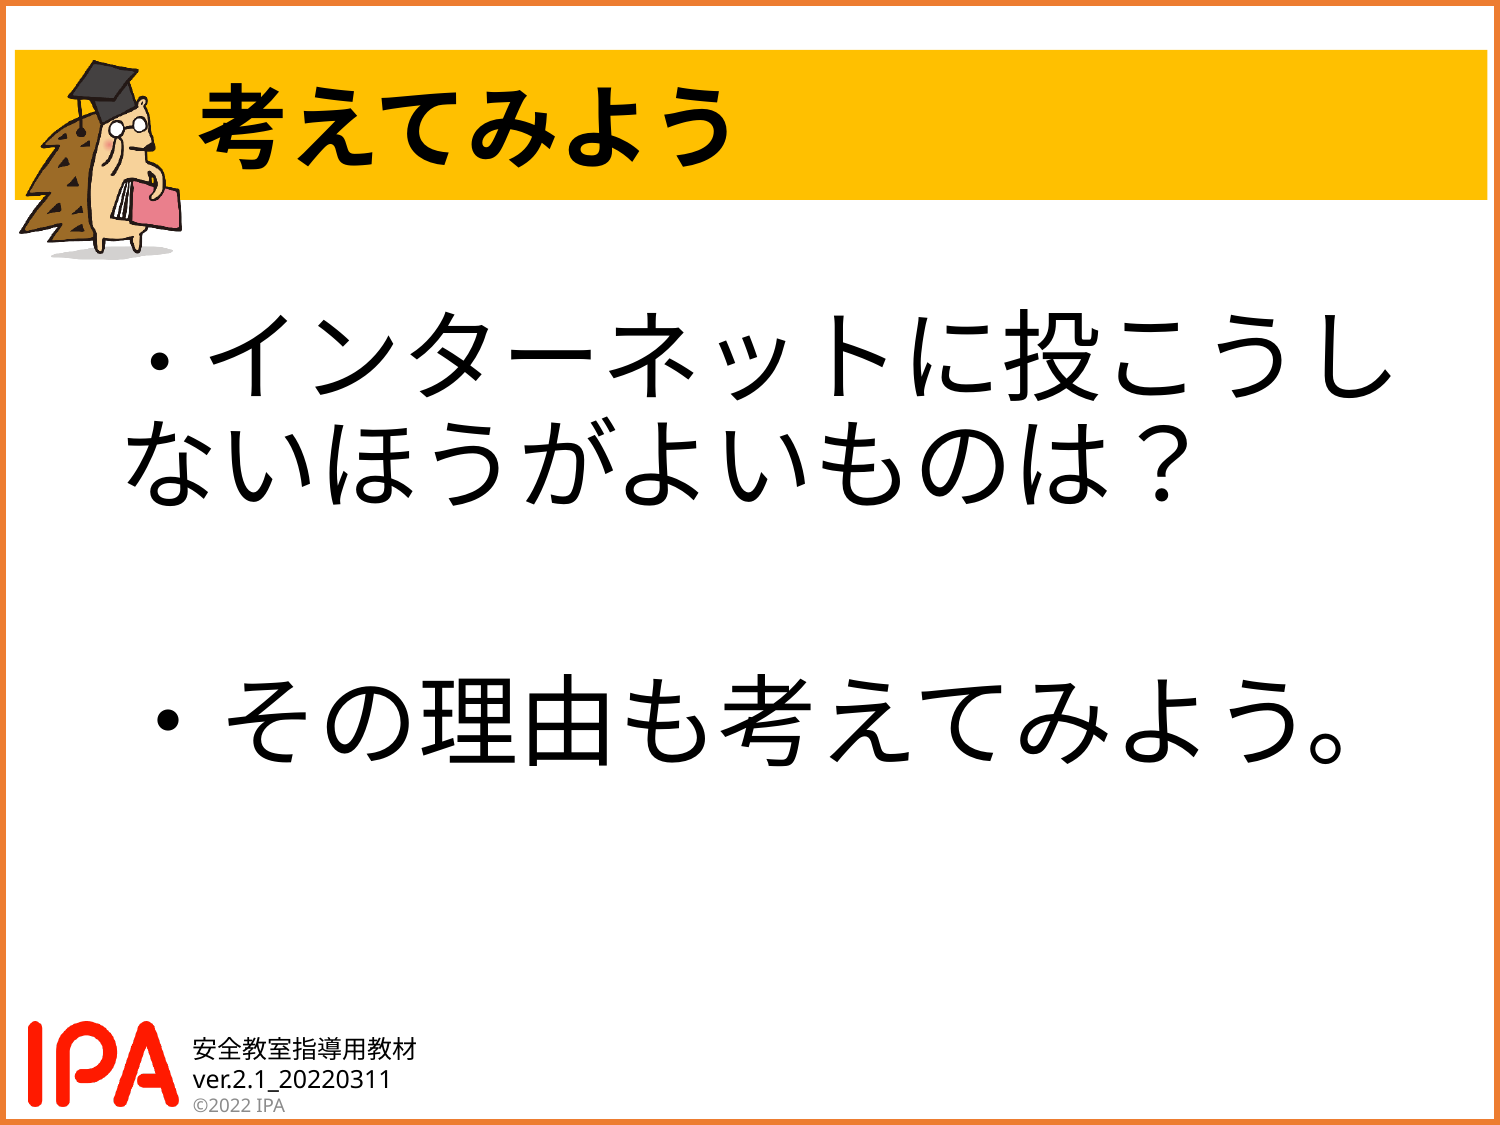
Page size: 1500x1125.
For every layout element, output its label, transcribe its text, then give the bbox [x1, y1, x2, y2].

picture [19, 60, 182, 260]
title 考えてみよう [182, 75, 1488, 190]
list ・インターネットに投こうしないほうがよいものは？ ・その理由も考えてみよう。 [103, 299, 1500, 1014]
picture [28, 1021, 179, 1107]
